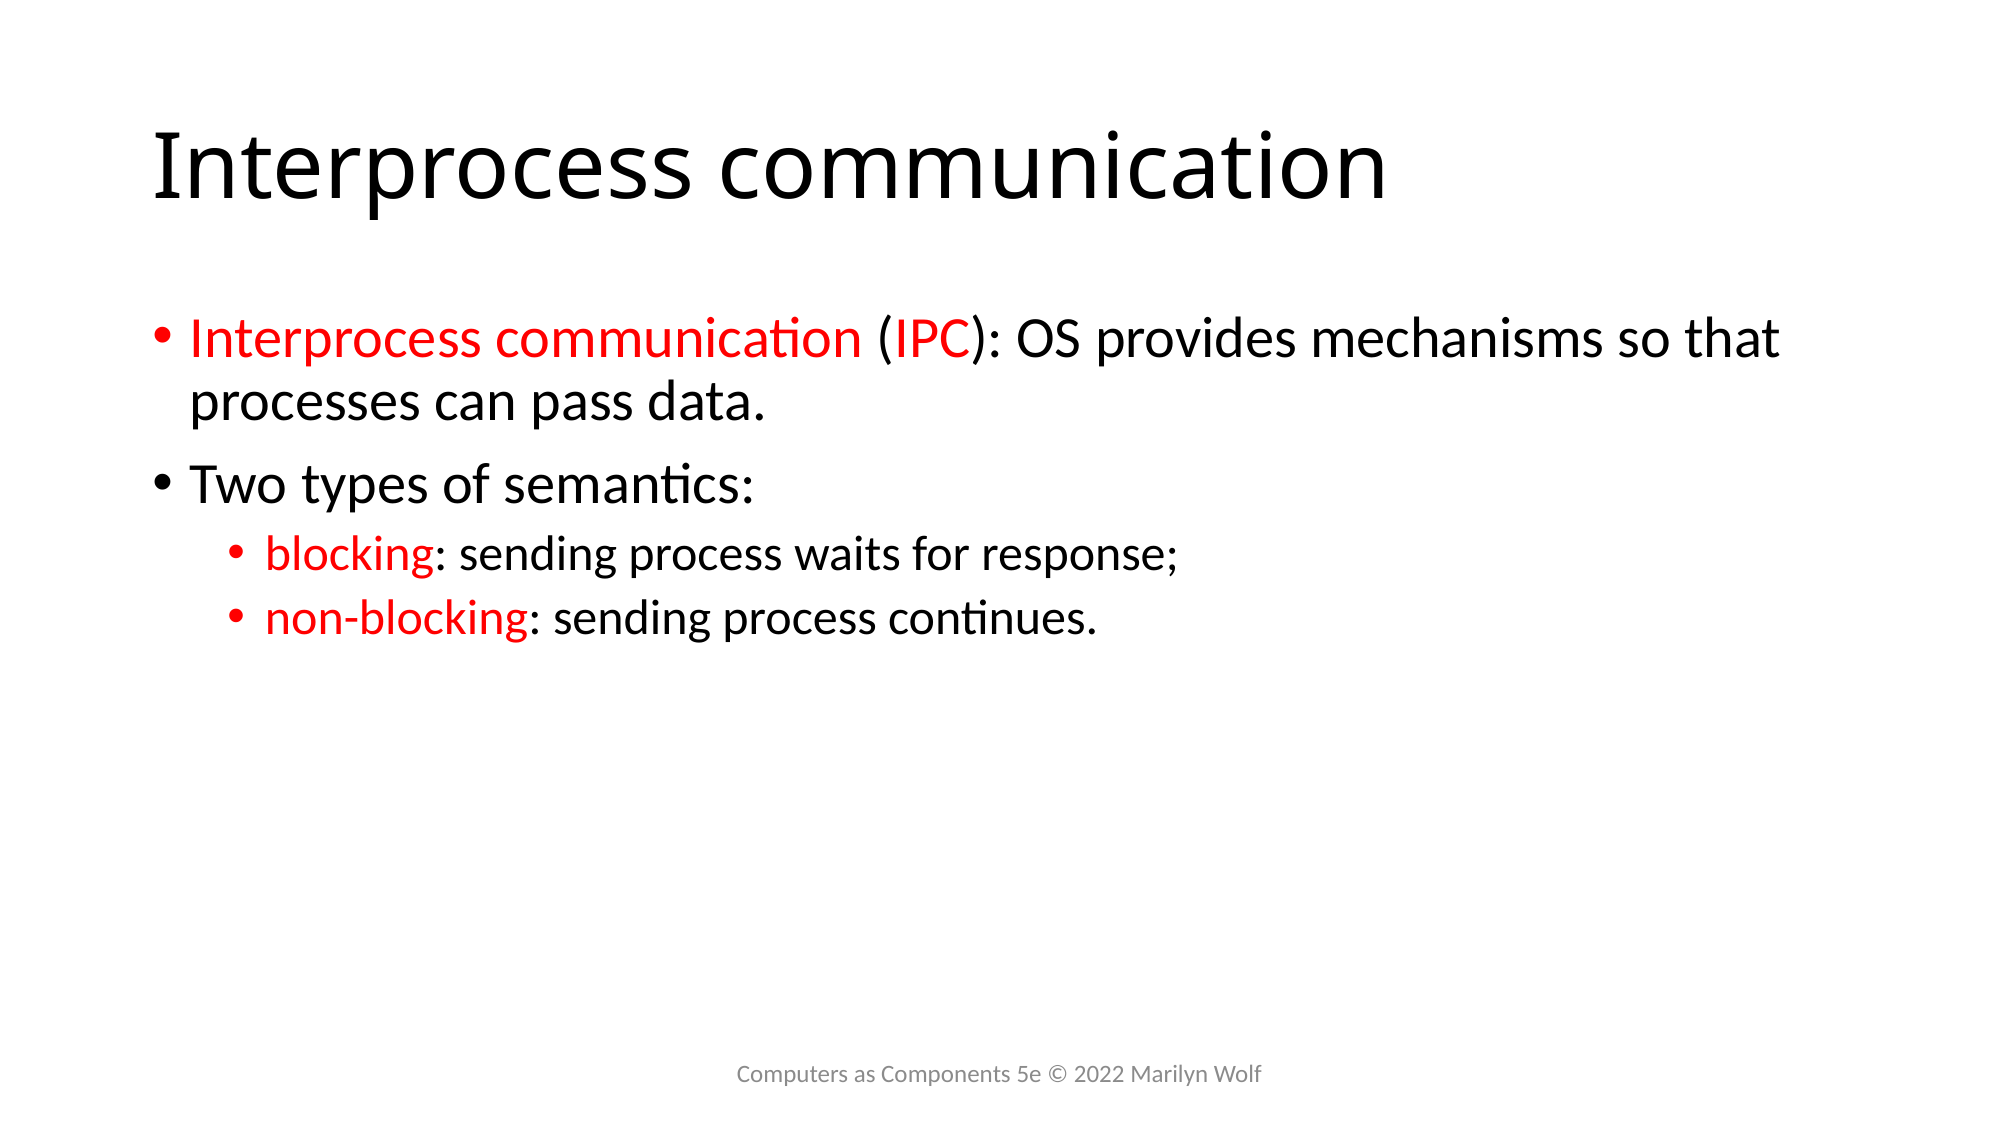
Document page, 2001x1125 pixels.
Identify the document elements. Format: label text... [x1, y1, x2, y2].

title Interprocess communication [137, 59, 1863, 278]
list Interprocess communication (IPC): OS provides mechanisms so that processes can pass data. Two types of semantics: blocking: sending process waits for response; non-blocking: sending process continues. [137, 299, 1863, 1014]
footer Computers as Components 5e © 2022 Marilyn Wolf [662, 1042, 1338, 1103]
